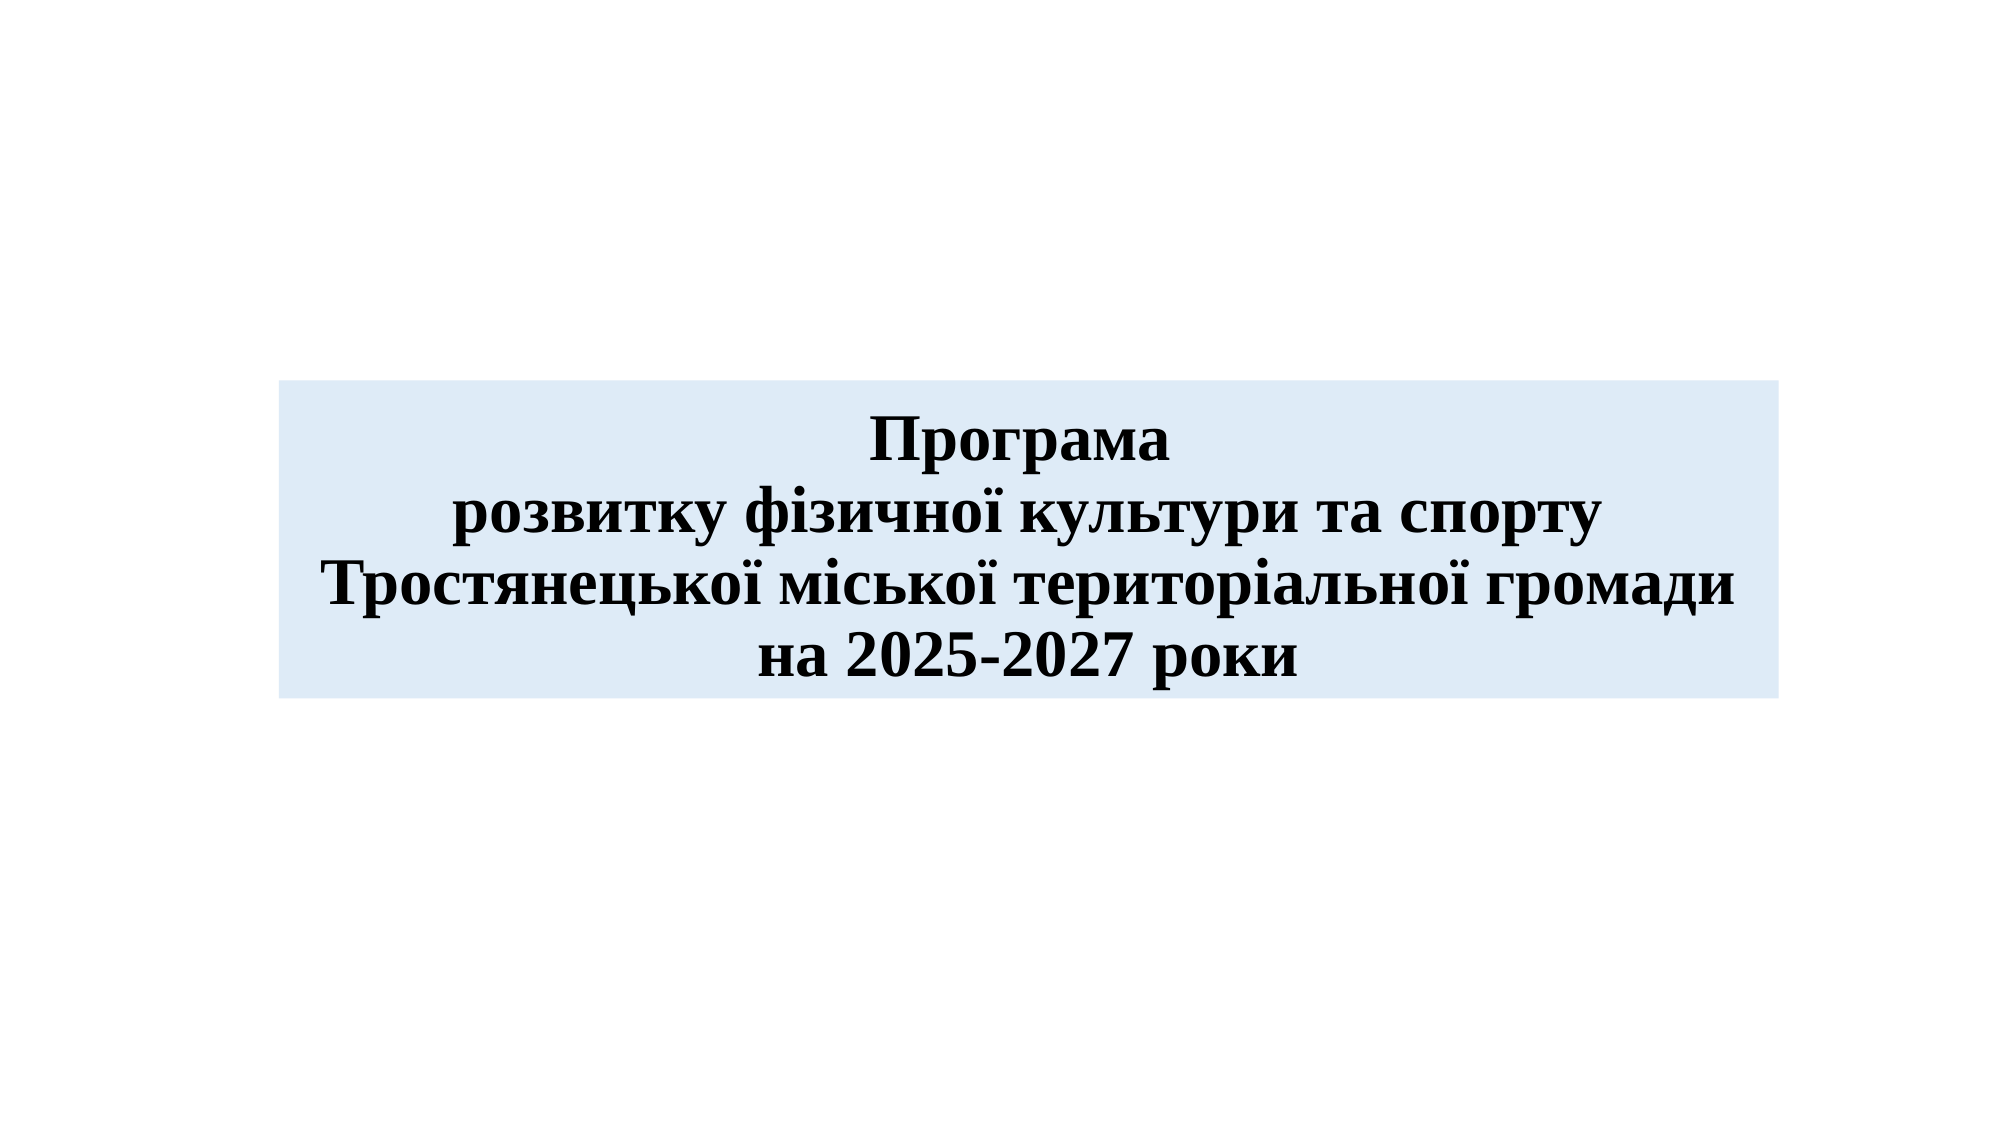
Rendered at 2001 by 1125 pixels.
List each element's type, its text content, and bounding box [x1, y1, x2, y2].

title Програма розвитку фізичної культури та спорту Тростянецької міської територіальної громади на 2025-2027 роки [278, 380, 1779, 699]
